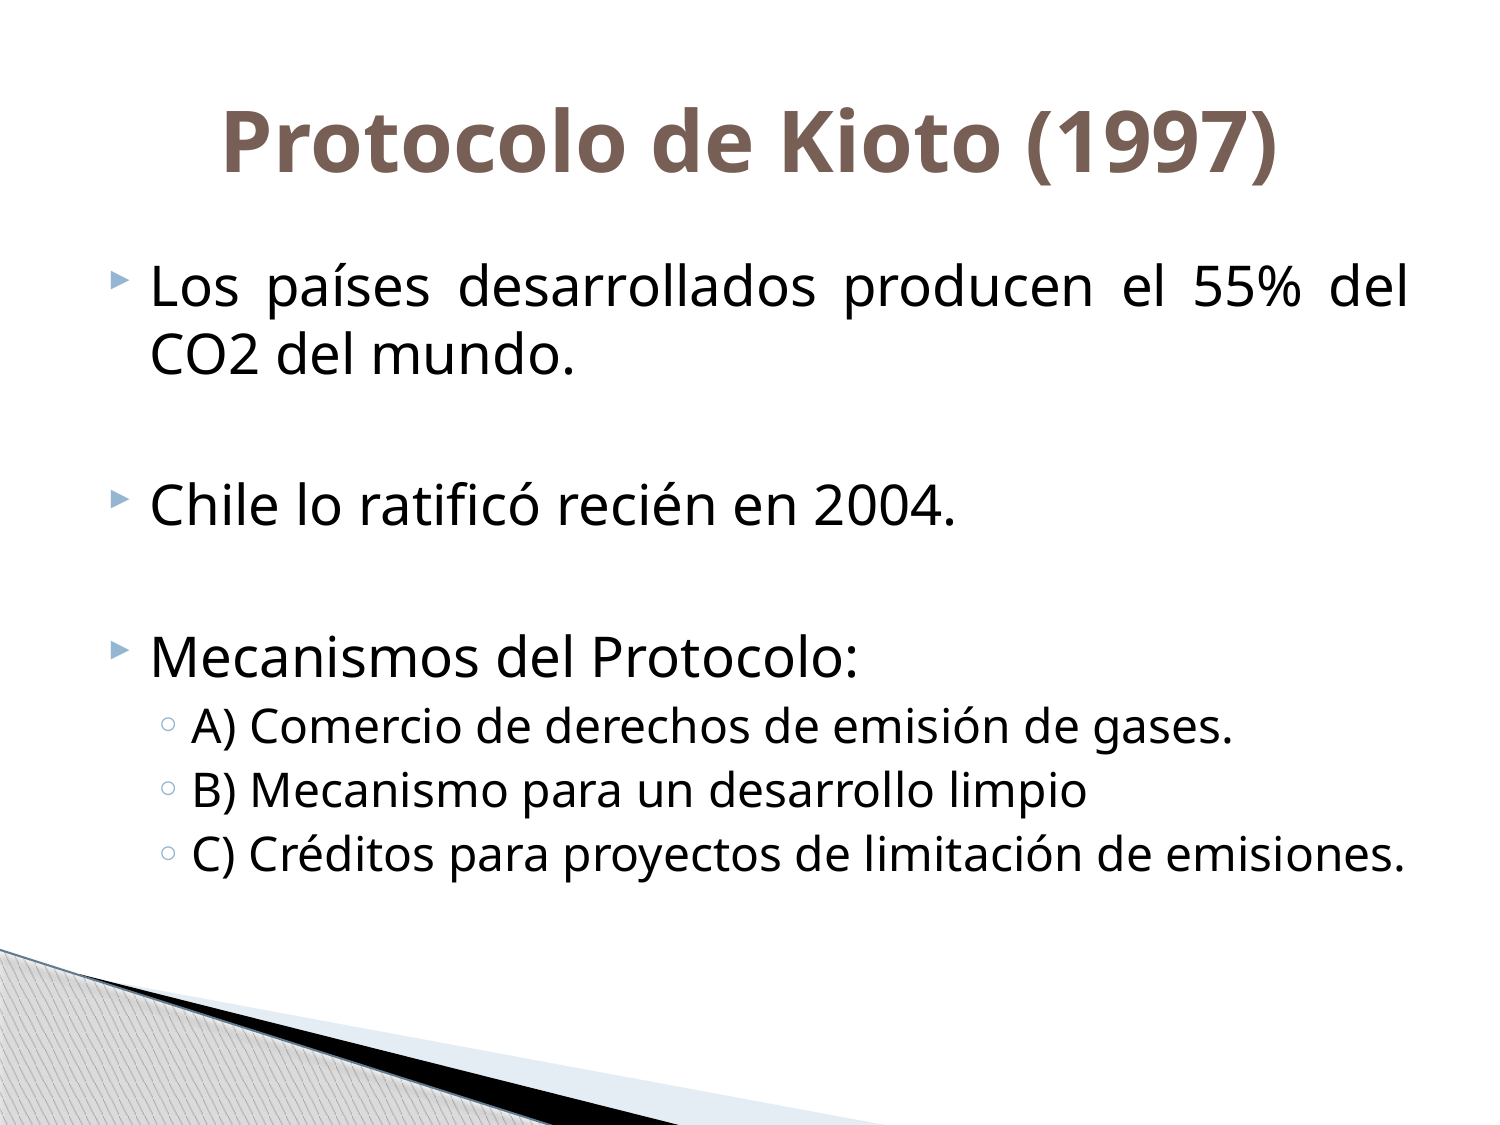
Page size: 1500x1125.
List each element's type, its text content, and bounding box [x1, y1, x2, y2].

title Protocolo de Kioto (1997) [75, 45, 1425, 233]
list Los países desarrollados producen el 55% del CO2 del mundo. Chile lo ratificó recién en 2004. Mecanismos del Protocolo: A) Comercio de derechos de emisión de gases. B) Mecanismo para un desarrollo limpio C) Créditos para proyectos de limitación de emisiones. [75, 243, 1425, 986]
